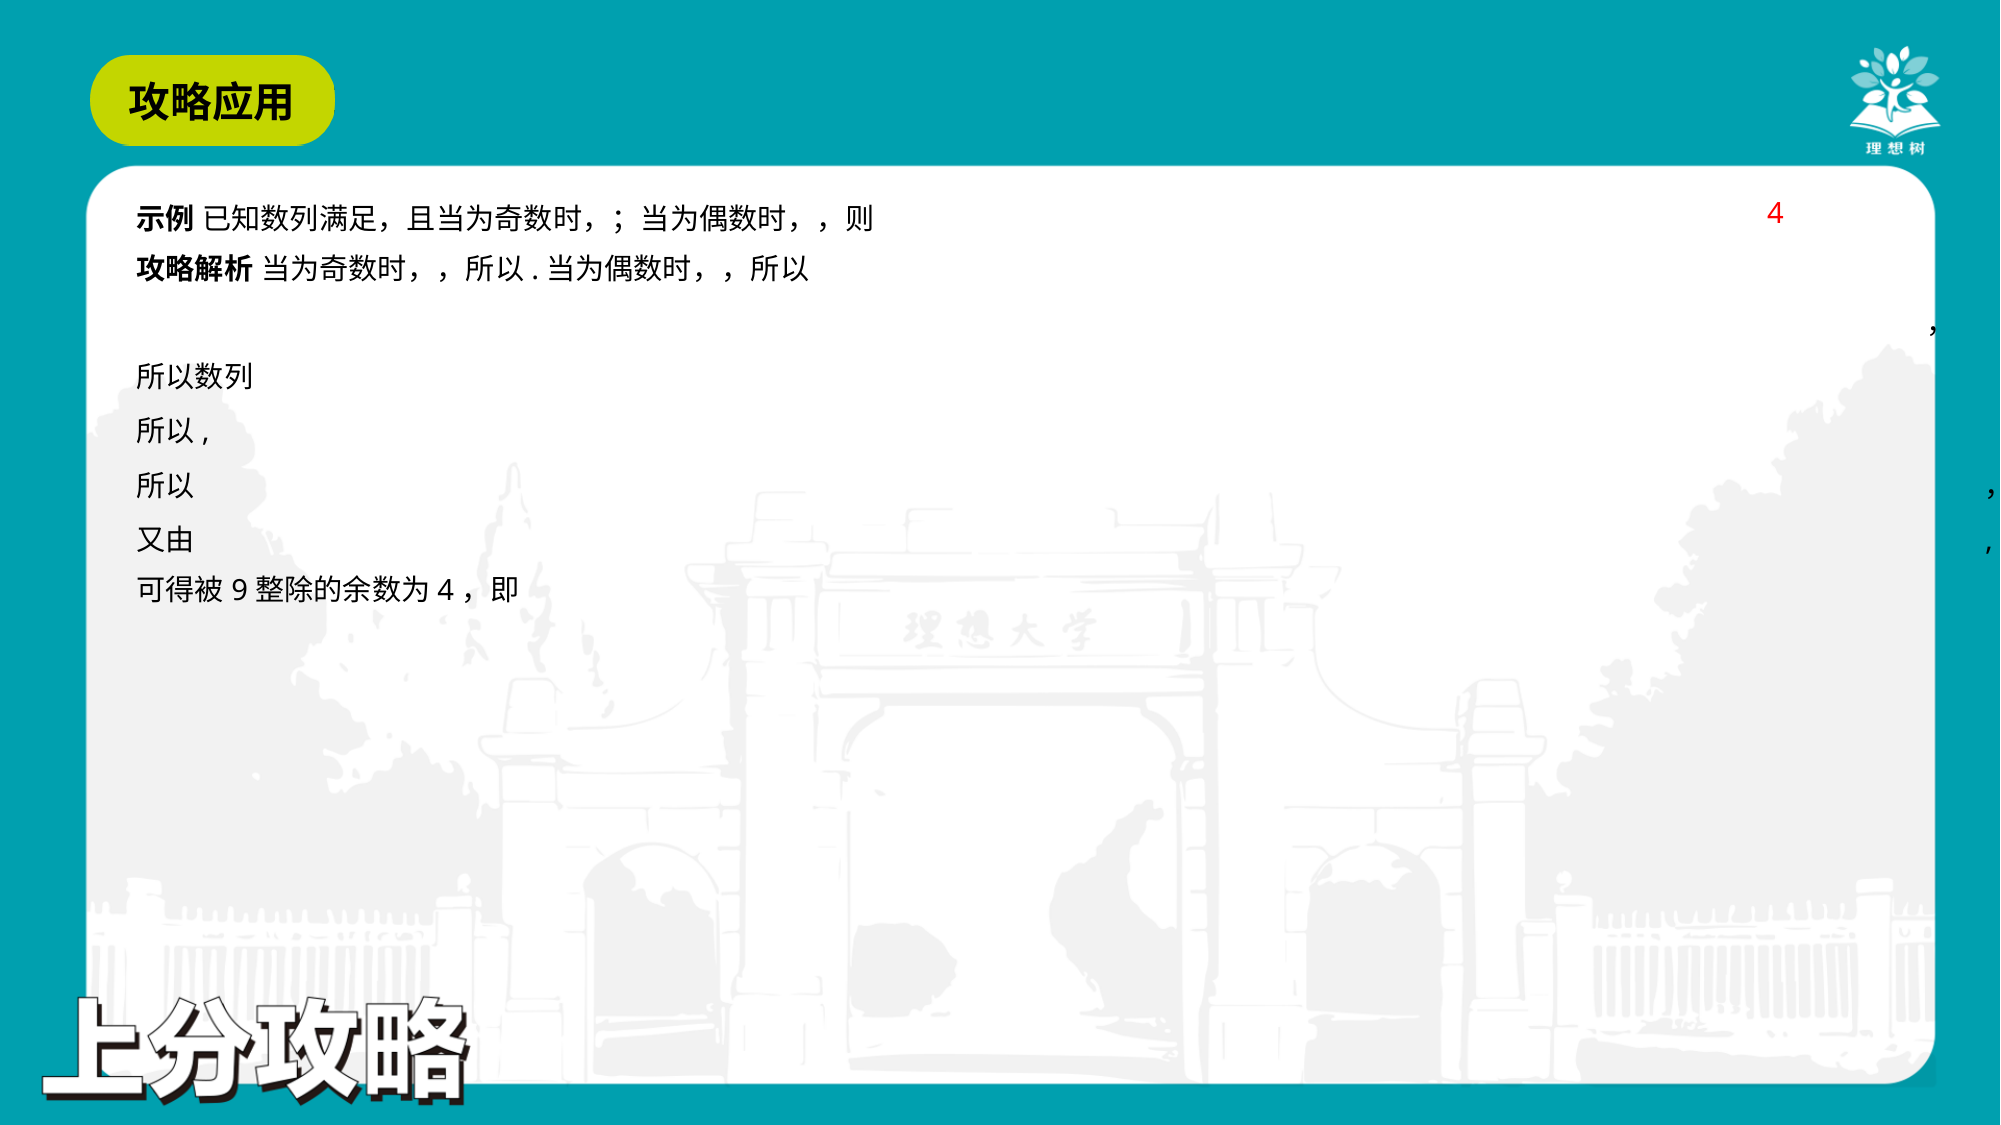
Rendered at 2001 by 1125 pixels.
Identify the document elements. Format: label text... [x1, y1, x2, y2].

picture [0, 0, 2000, 1125]
text_box 4 [1757, 176, 1794, 223]
